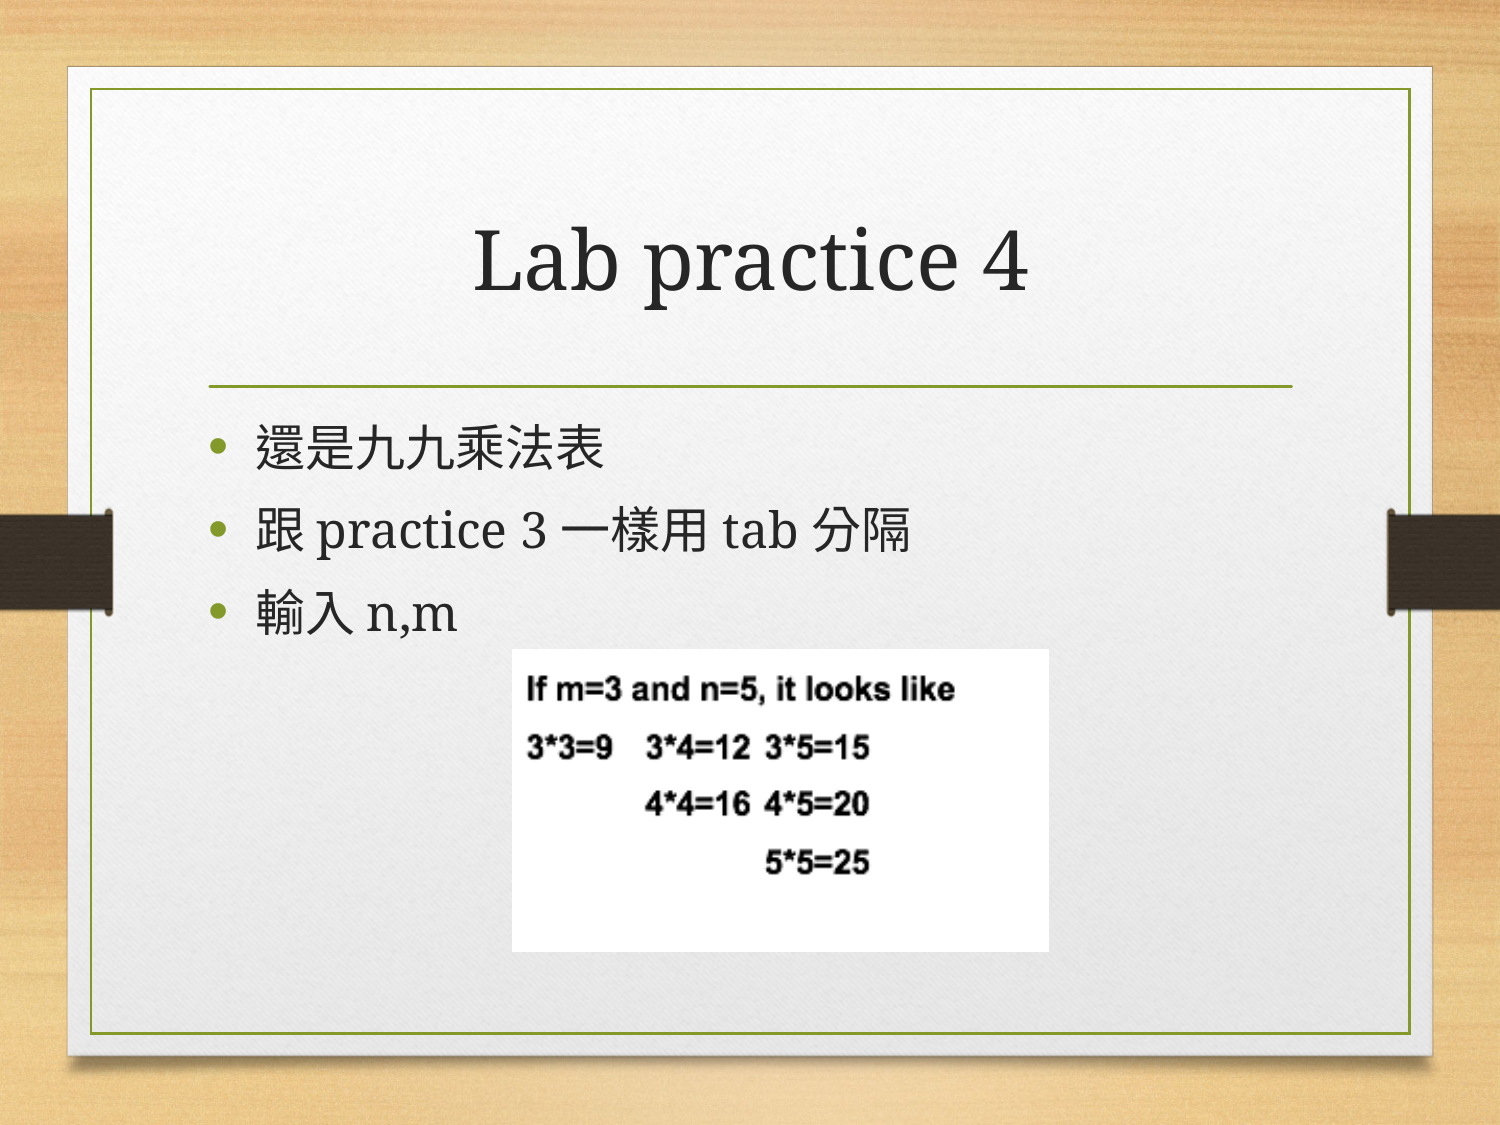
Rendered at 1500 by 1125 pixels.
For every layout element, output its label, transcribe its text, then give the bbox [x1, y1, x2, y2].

title Lab practice 4 [193, 150, 1309, 365]
picture [0, 0, 1500, 1125]
list 還是九九乘法表 跟practice 3一樣用tab分隔 輸入n,m [193, 408, 1309, 974]
